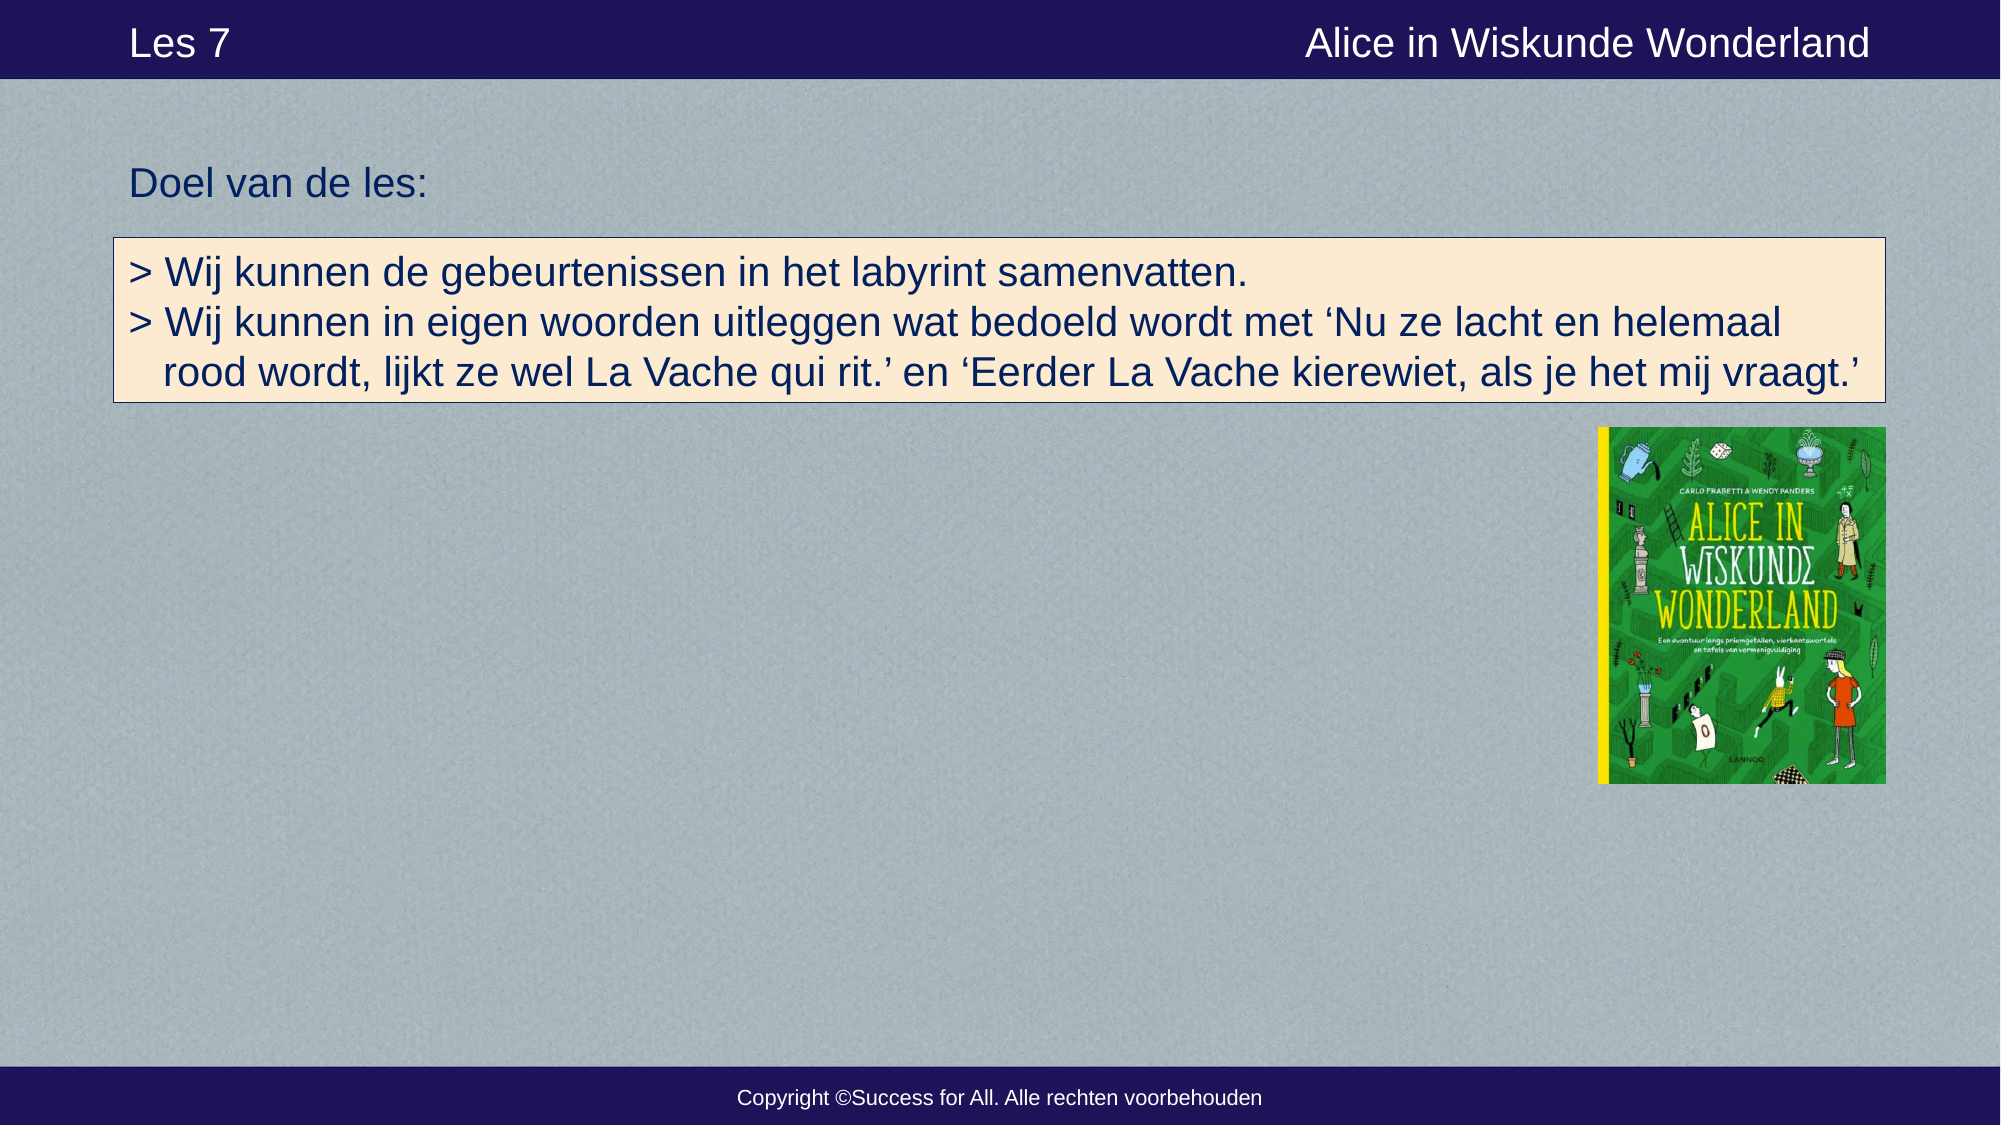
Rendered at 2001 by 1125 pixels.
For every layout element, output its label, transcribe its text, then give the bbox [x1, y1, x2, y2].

text_box Alice in Wiskunde Wonderland [999, 8, 1886, 73]
text_box > Wij kunnen de gebeurtenissen in het labyrint samenvatten. > Wij kunnen in eigen woorden uitleggen wat bedoeld wordt met ‘Nu ze lacht en helemaal rood wordt, lijkt ze wel La Vache qui rit.’ en ‘Eerder La Vache kierewiet, als je het mij vraagt.’ [113, 237, 1886, 403]
text_box Les 7 [114, 8, 354, 73]
text_box Copyright ©Success for All. Alle rechten voorbehouden [0, 1076, 2000, 1125]
text_box Doel van de les: [113, 148, 1635, 214]
picture [0, 0, 2001, 1125]
